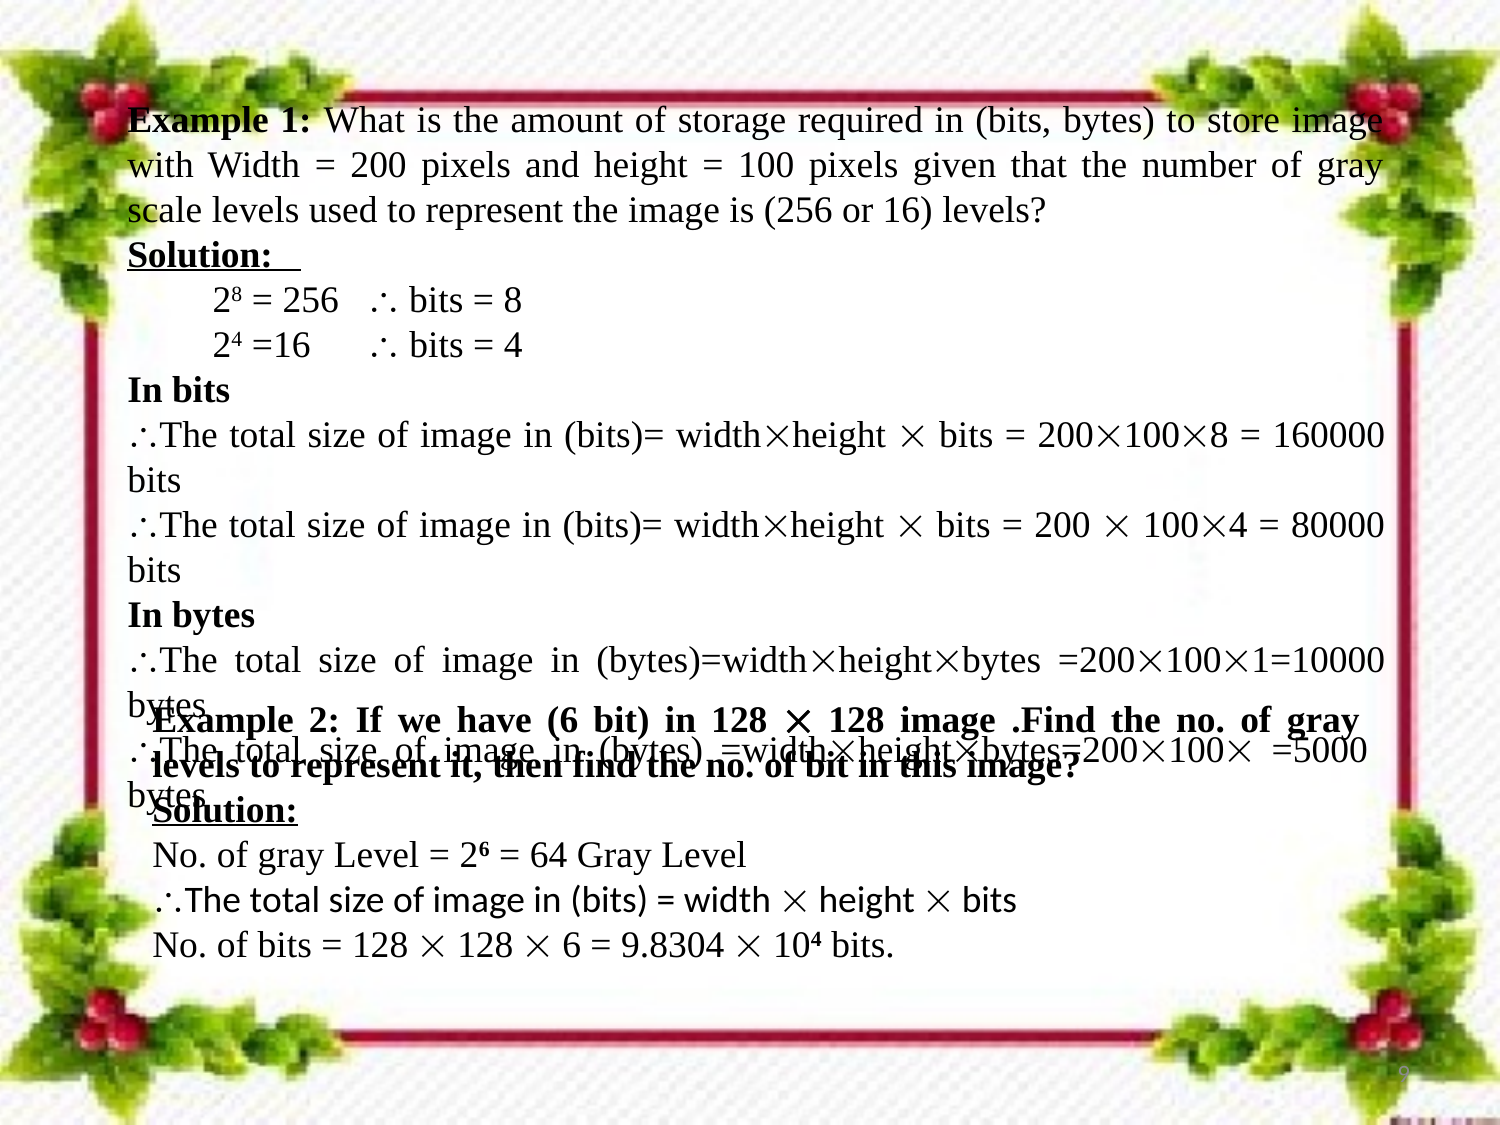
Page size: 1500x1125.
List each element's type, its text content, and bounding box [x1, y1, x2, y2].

slide_number 9 [1074, 1042, 1425, 1103]
text_box Example 2: If we have (6 bit) in 128  128 image .Find the no. of gray levels to represent it, then find the no. of bit in this image? Solution: No. of gray Level = 26 = 64 Gray Level The total size of image in (bits) = width  height  bits No. of bits = 128  128  6 = 9.8304  104 bits. [137, 687, 1375, 973]
picture [0, 0, 1500, 1125]
